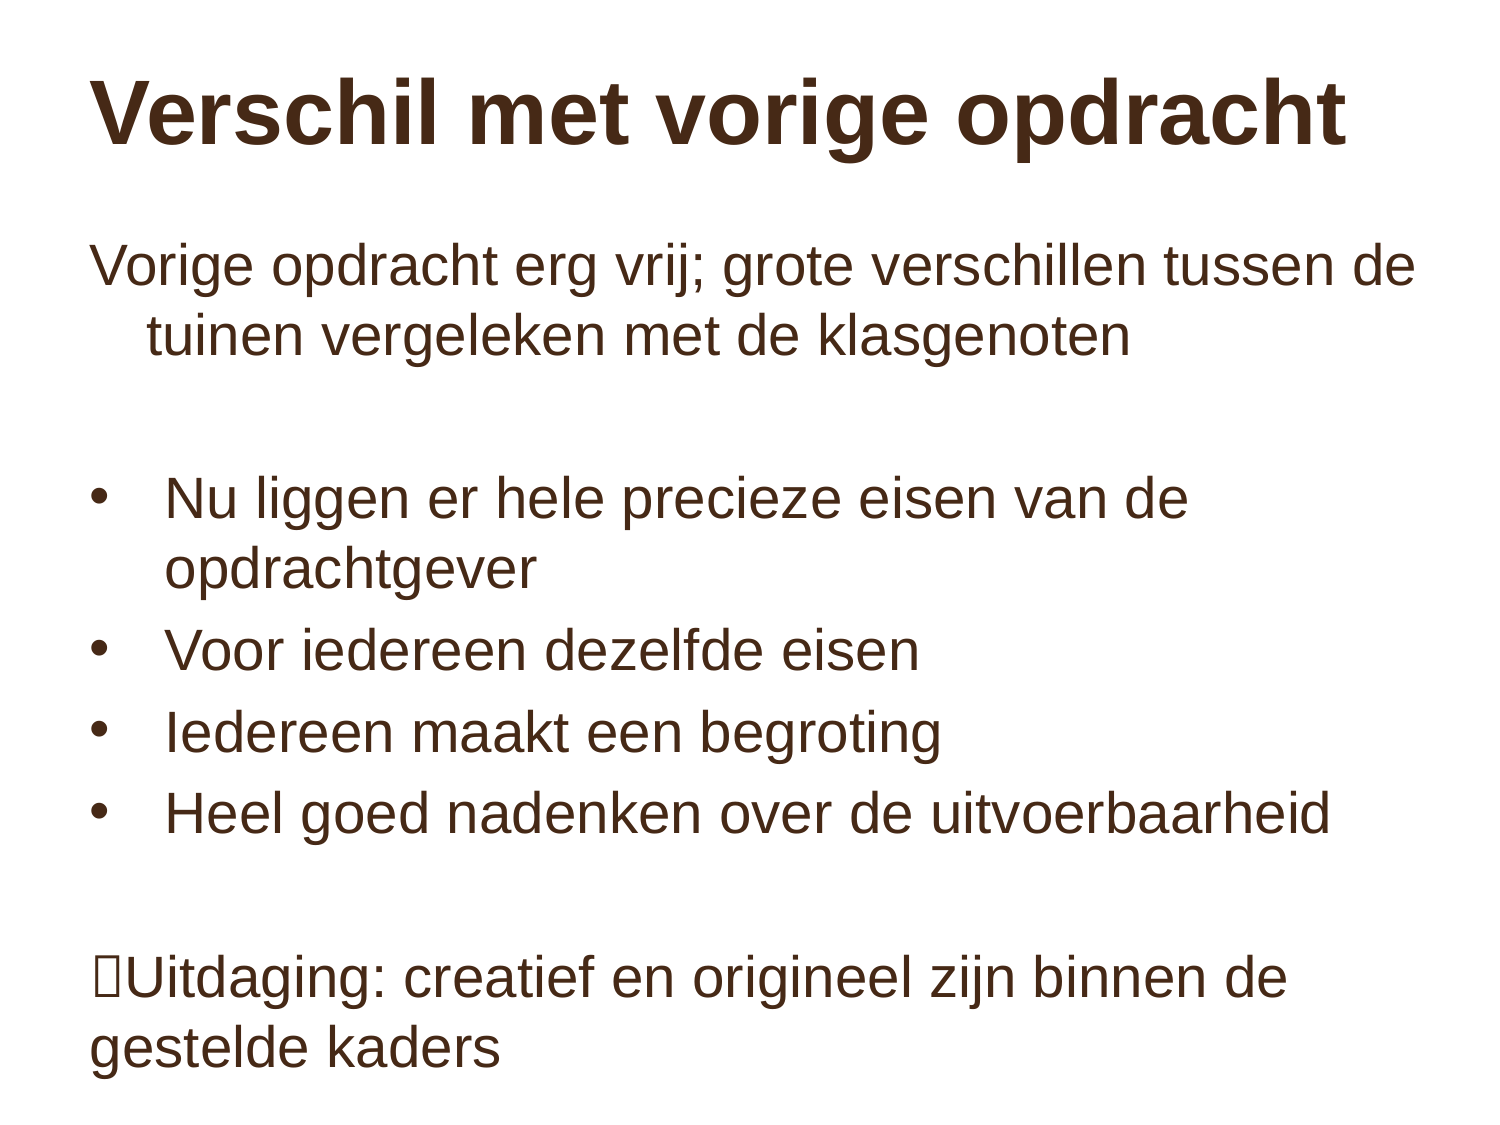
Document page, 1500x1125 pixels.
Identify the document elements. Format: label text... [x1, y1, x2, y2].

list Vorige opdracht erg vrij; grote verschillen tussen de tuinen vergeleken met de klasgenoten Nu liggen er hele precieze eisen van de opdrachtgever Voor iedereen dezelfde eisen Iedereen maakt een begroting Heel goed nadenken over de uitvoerbaarheid Uitdaging: creatief en origineel zijn binnen de gestelde kaders [75, 219, 1500, 1005]
title Verschil met vorige opdracht [75, 45, 1425, 219]
